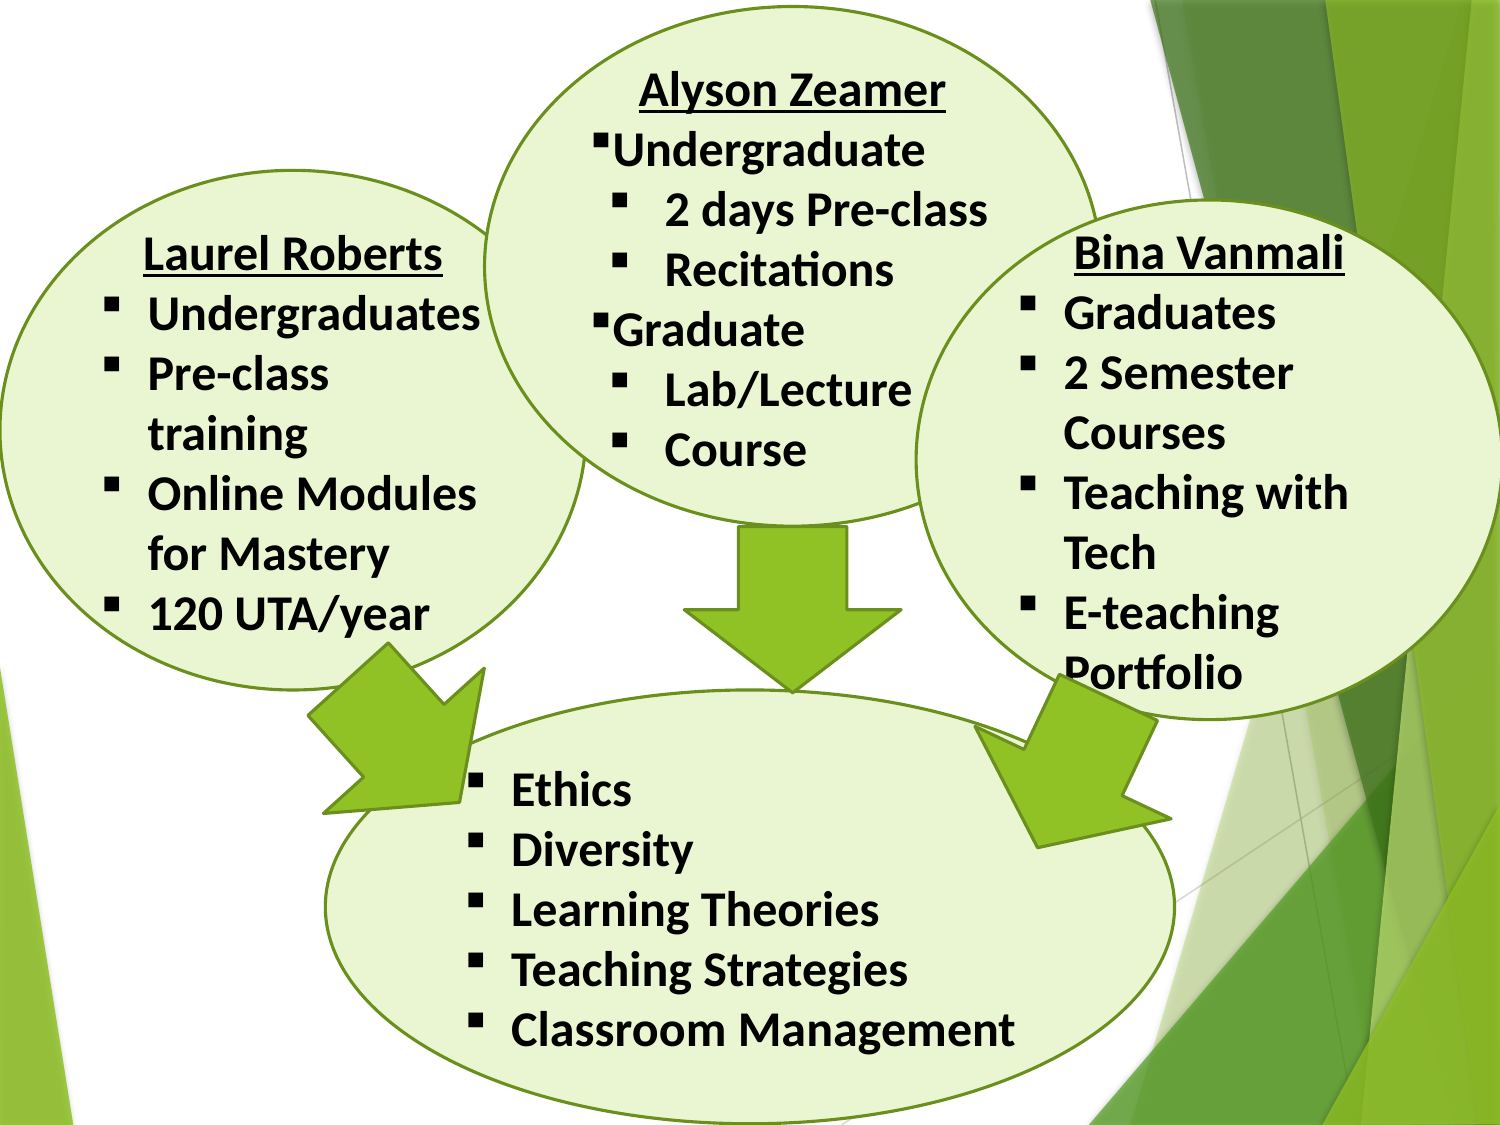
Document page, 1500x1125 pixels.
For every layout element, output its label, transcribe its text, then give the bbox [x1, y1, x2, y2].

text_box [682, 525, 903, 695]
text_box Alyson Zeamer Undergraduate 2 days Pre-class Recitations Graduate Lab/Lecture Course [482, 4, 1097, 525]
text_box Laurel Roberts Undergraduates Pre-class training Online Modules for Mastery 120 UTA/year [0, 168, 586, 692]
text_box Ethics Diversity Learning Theories Teaching Strategies Classroom Management [323, 688, 1177, 1125]
text_box Bina Vanmali Graduates 2 Semester Courses Teaching with Tech E-teaching Portfolio [914, 198, 1500, 722]
text_box [973, 672, 1173, 850]
text_box [306, 641, 486, 816]
